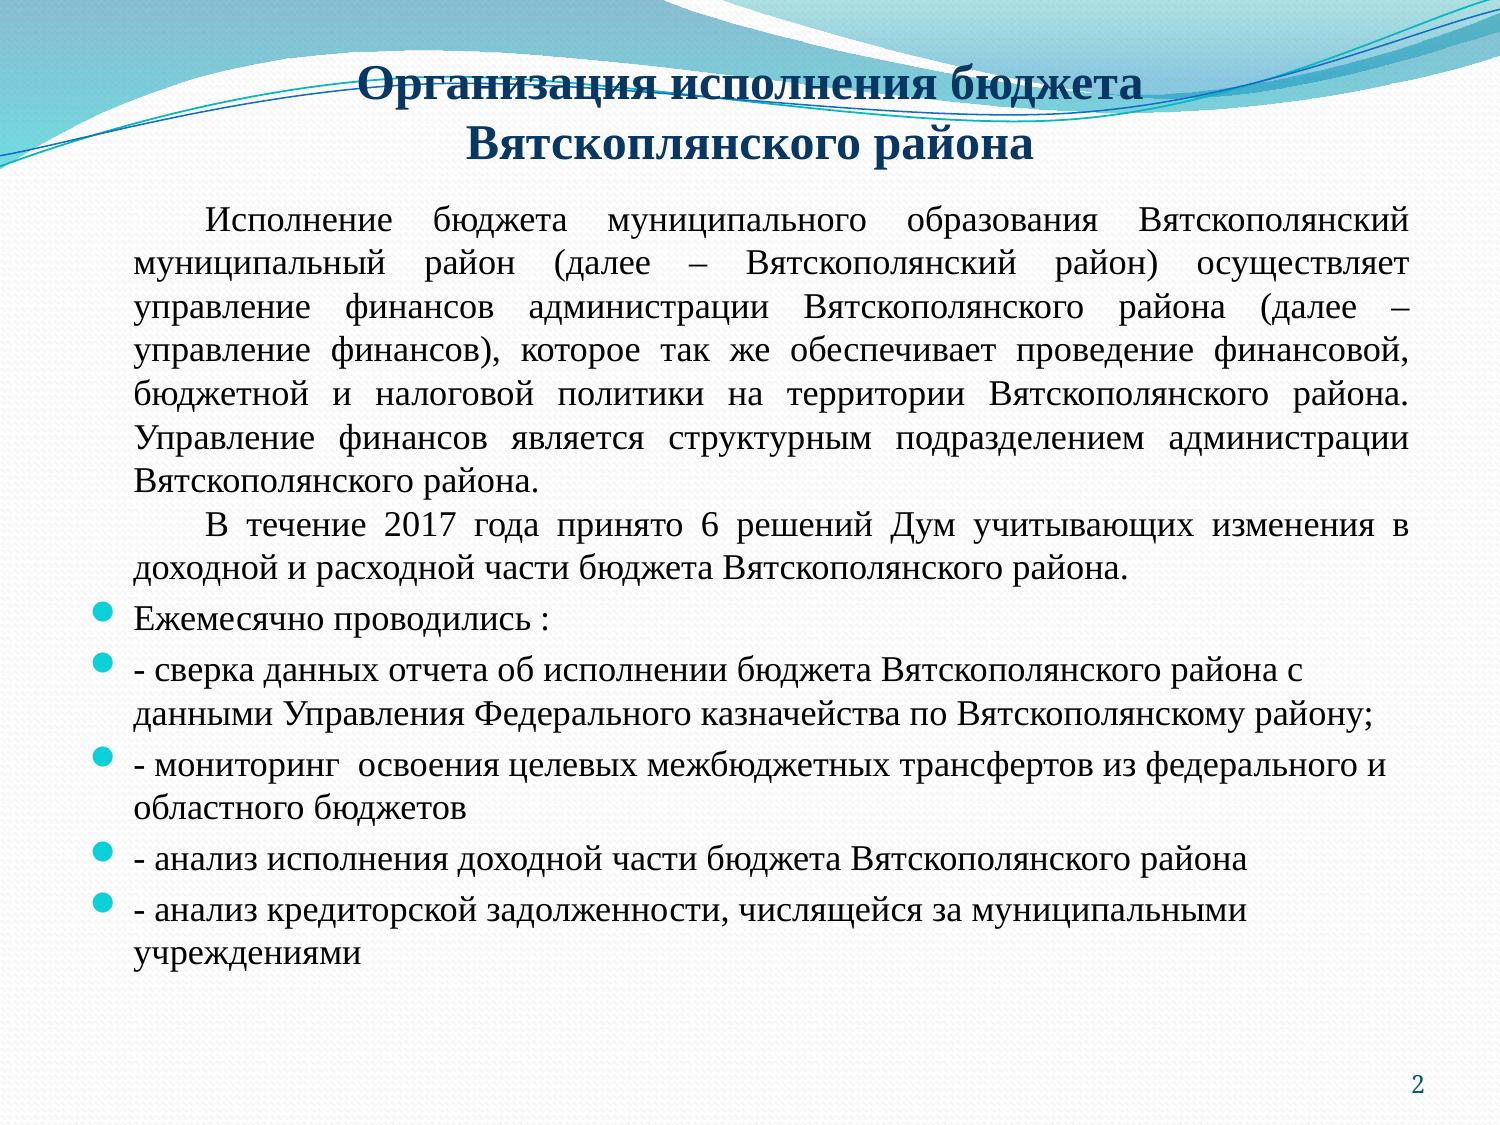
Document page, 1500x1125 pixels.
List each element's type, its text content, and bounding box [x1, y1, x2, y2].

title Организация исполнения бюджета Вятскоплянского района [75, 23, 1425, 187]
slide_number 2 [1299, 1042, 1425, 1103]
list Исполнение бюджета муниципального образования Вятскополянский муниципальный район (далее – Вятскополянский район) осуществляет управление финансов администрации Вятскополянского района (далее – управление финансов), которое так же обеспечивает проведение финансовой, бюджетной и налоговой политики на территории Вятскополянского района. Управление финансов является структурным подразделением администрации Вятскополянского района. В течение 2017 года принято 6 решений Дум учитывающих изменения в доходной и расходной части бюджета Вятскополянского района. Ежемесячно проводились : - сверка данных отчета об исполнении бюджета Вятскополянского района с данными Управления Федерального казначейства по Вятскополянскому району; - мониторинг освоения целевых межбюджетных трансфертов из федерального и областного бюджетов - анализ исполнения доходной части бюджета Вятскополянского района - анализ кредиторской задолженности, числящейся за муниципальными учреждениями [75, 187, 1425, 1038]
